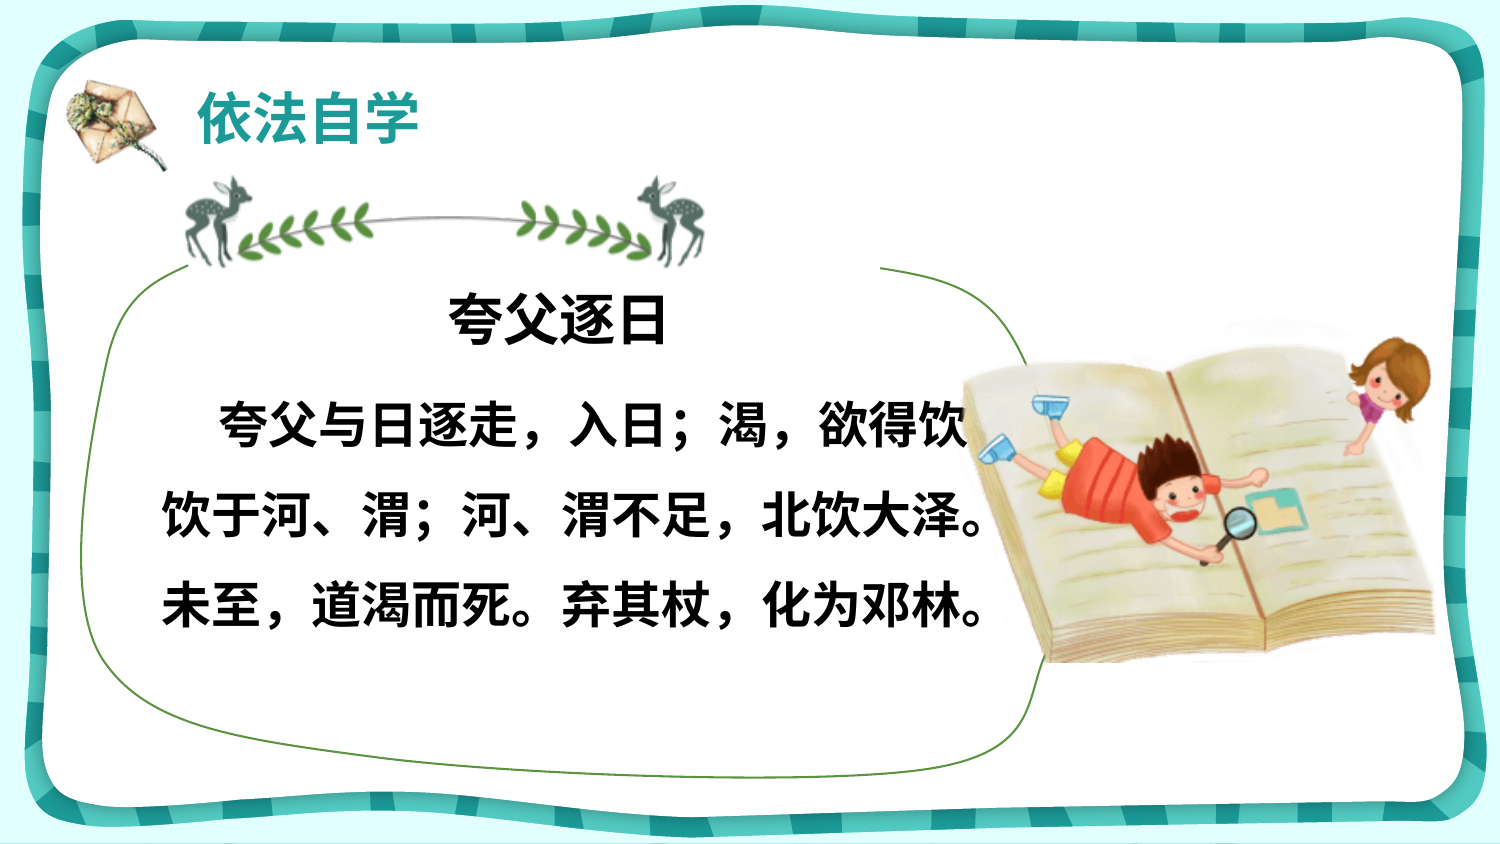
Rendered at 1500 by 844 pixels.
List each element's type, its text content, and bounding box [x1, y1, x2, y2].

text_box 夸父与日逐走，入日；渴，欲得饮，饮于河、渭；河、渭不足，北饮大泽。未至，道渴而死。弃其杖，化为邓林。 [150, 357, 1000, 729]
text_box 夸父逐日 [384, 278, 840, 358]
picture [16, 25, 744, 291]
text_box 依法自学 [184, 77, 579, 144]
picture [954, 312, 1470, 663]
text_box [80, 280, 384, 705]
text_box [835, 116, 1319, 312]
text_box [744, 267, 995, 357]
text_box [208, 663, 1044, 779]
